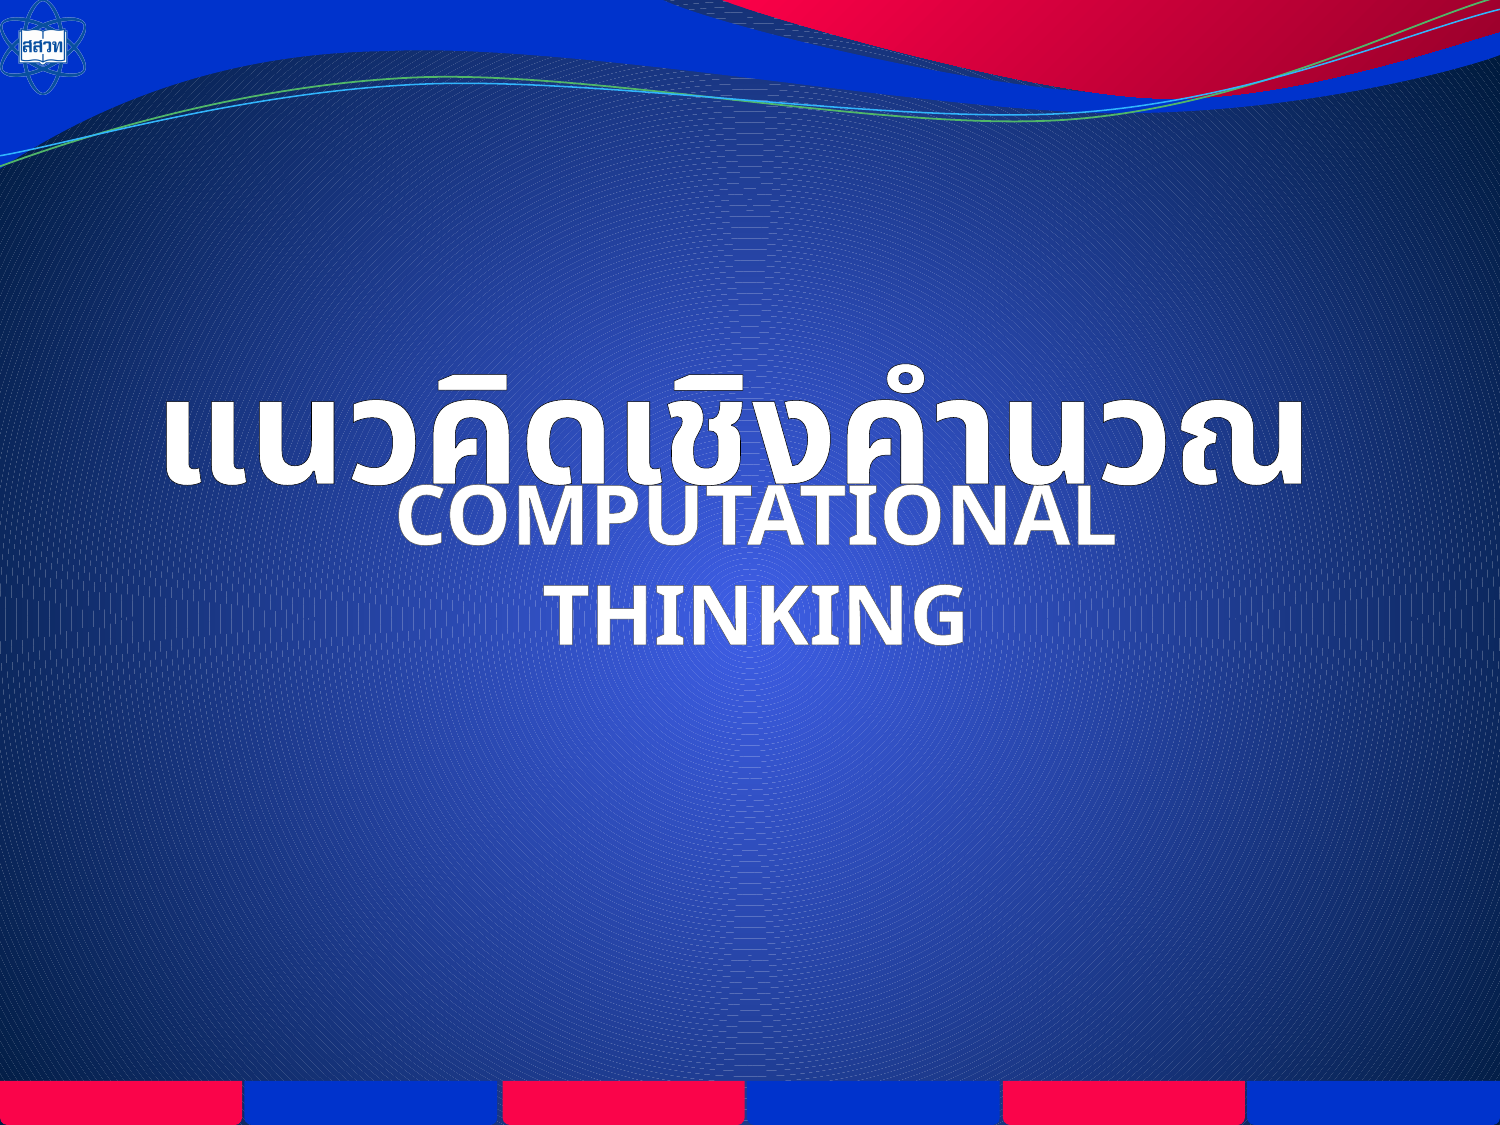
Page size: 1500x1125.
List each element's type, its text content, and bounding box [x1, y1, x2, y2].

text_box แนวคิดเชิงคำนวณ [138, 326, 1329, 522]
picture [0, 0, 86, 95]
text_box Computational Thinking [312, 522, 1199, 669]
